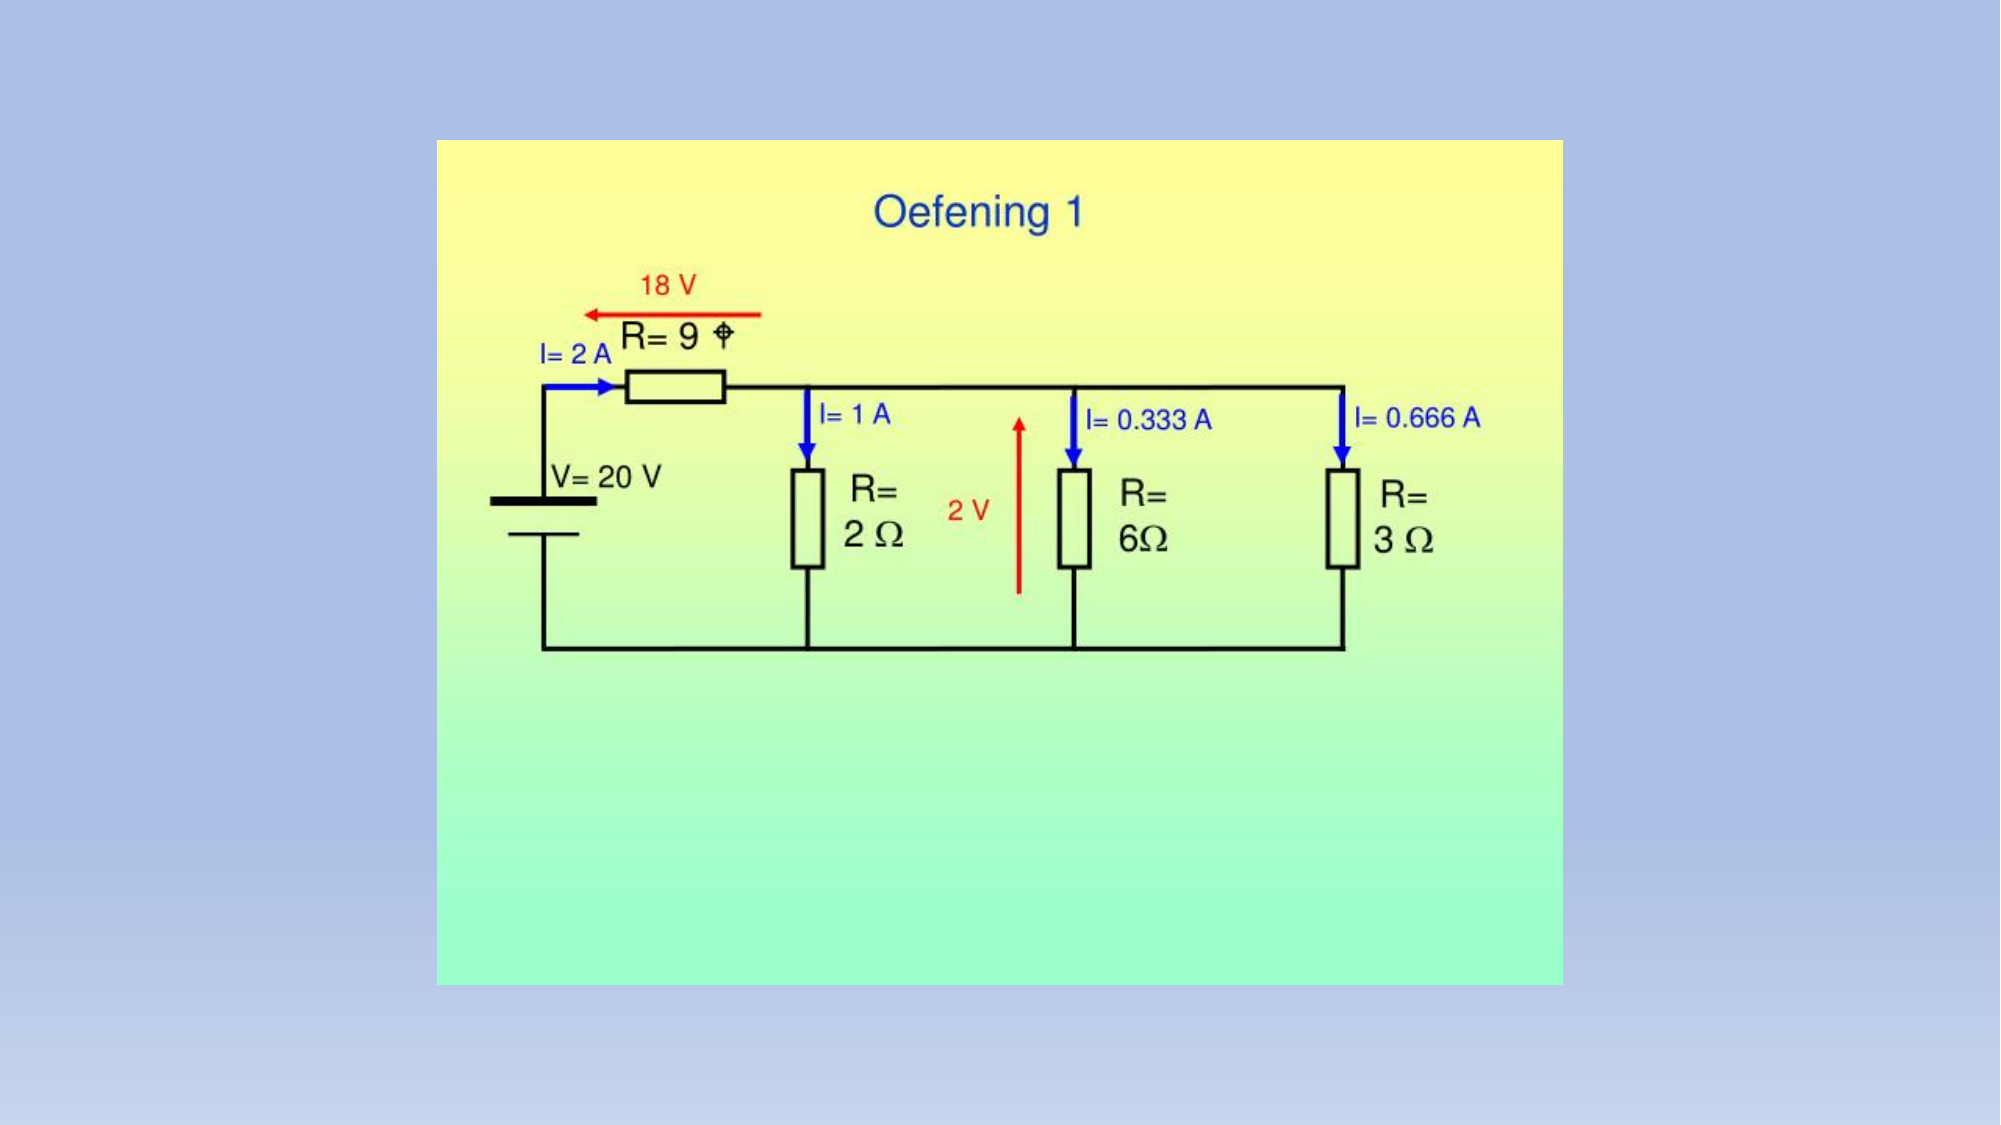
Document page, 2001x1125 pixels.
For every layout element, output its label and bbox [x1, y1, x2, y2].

picture [437, 140, 1563, 985]
